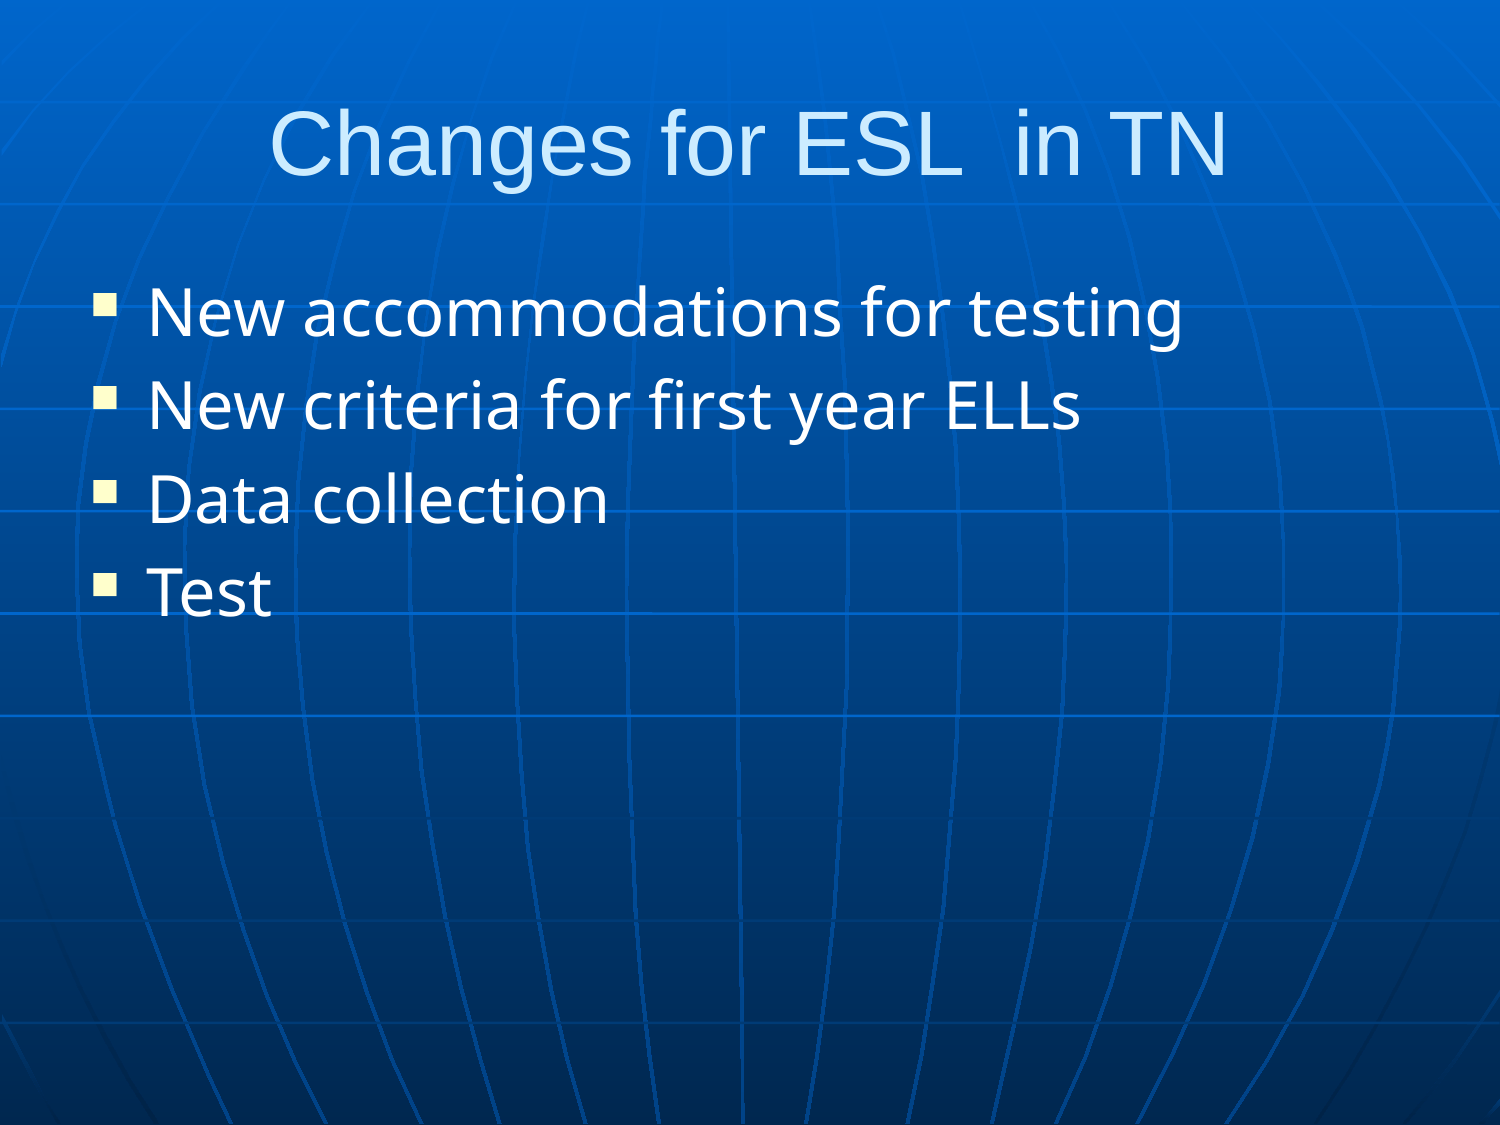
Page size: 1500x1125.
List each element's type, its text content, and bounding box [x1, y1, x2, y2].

list New accommodations for testing New criteria for first year ELLs Data collection Test [75, 262, 1425, 1006]
title Changes for ESL in TN [75, 45, 1425, 233]
